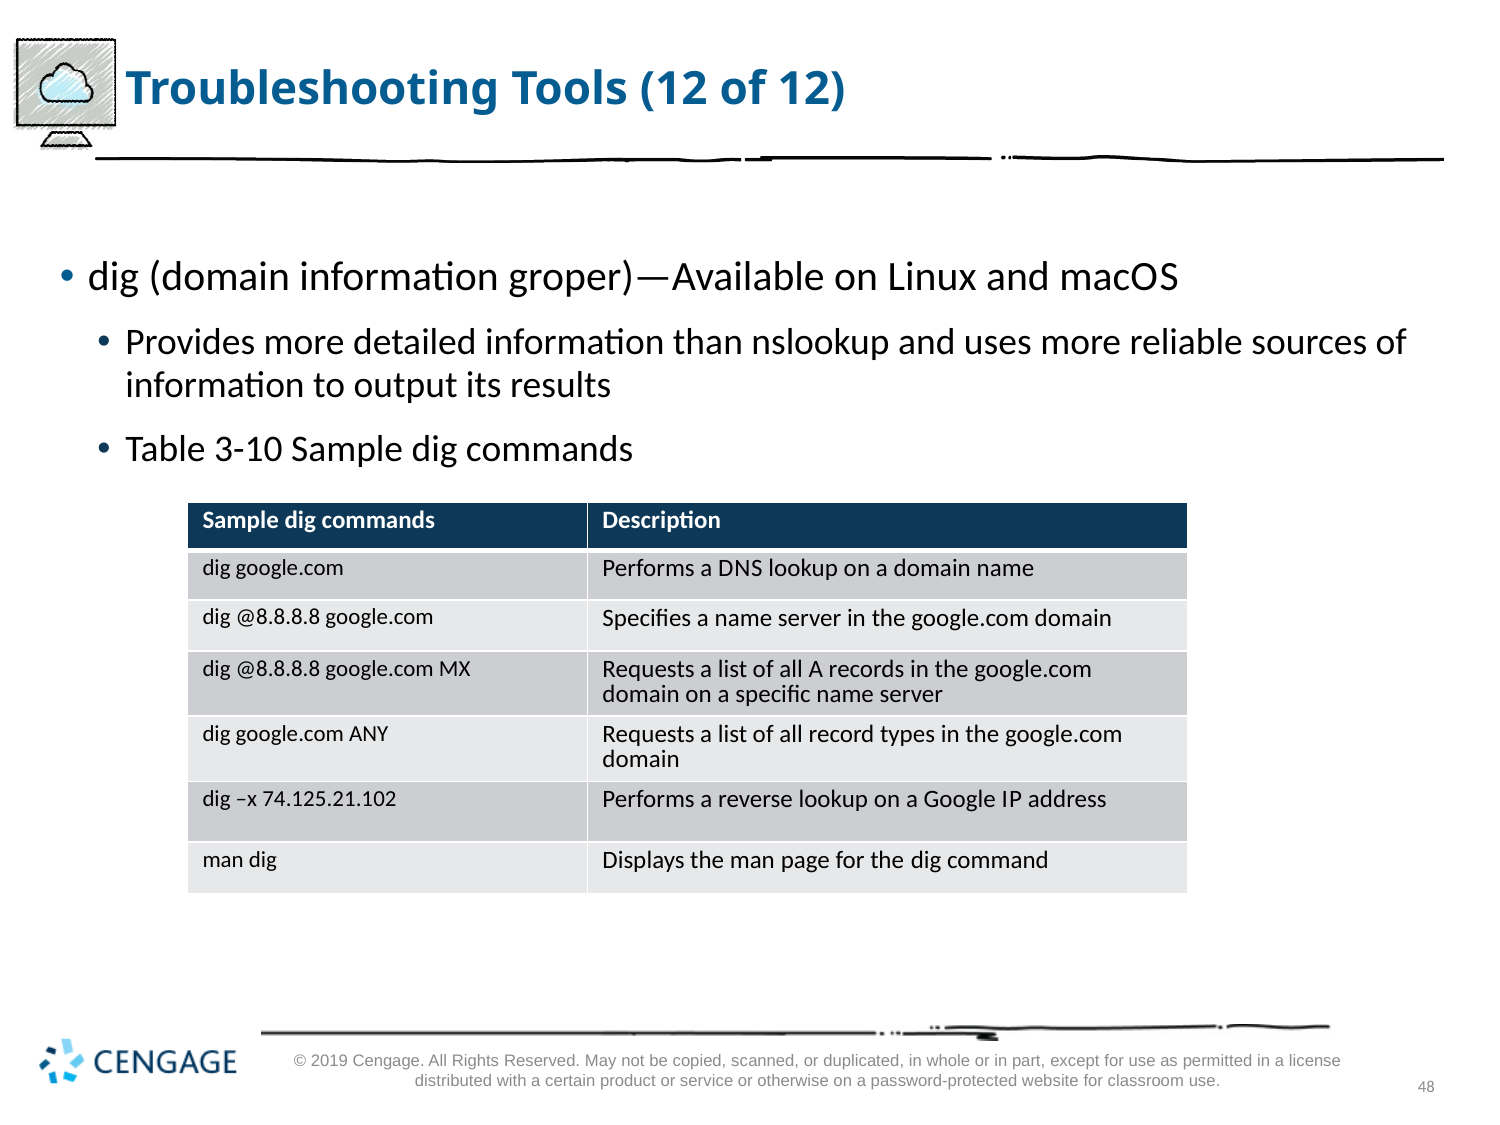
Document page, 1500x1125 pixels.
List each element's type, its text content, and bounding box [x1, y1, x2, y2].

list dig (domain information groper)—Available on Linux and macO S Provides more detailed information than nslookup and uses more reliable sources of information to output its results Table 3-10 Sample dig commands [59, 252, 1441, 472]
table_cell Specifies a name server in the google.com domain [588, 601, 1187, 650]
table_cell Requests a list of all record types in the google.com domain [588, 717, 1187, 781]
table_cell dig google.com ANY [188, 717, 587, 781]
title Troubleshooting Tools (12 of 12) [125, 66, 1442, 116]
table_header Sample dig commands [188, 503, 587, 548]
table_cell dig google.com [188, 553, 587, 599]
table_header Description [588, 503, 1187, 548]
table_cell Performs a D N S lookup on a domain name [588, 553, 1187, 599]
table_cell Requests a list of all A records in the google.com domain on a specific name server [588, 652, 1187, 715]
picture [13, 36, 117, 151]
footer © 2019 Cengage. All Rights Reserved. May not be copied, scanned, or duplicated, in whole or in part, except for use as permitted in a license distributed with a certain product or service or otherwise on a password-protected website for classroom use. [262, 1050, 1375, 1091]
table_cell dig @8.8.8.8 google.com MX [188, 652, 587, 715]
picture [95, 155, 1444, 163]
picture [261, 1024, 1331, 1041]
table_cell dig @8.8.8.8 google.com [188, 601, 587, 650]
table_cell Displays the man page for the dig command [588, 843, 1187, 893]
picture [19, 1025, 249, 1096]
table_cell dig –x 74.125.21.102 [188, 782, 587, 841]
table_cell man dig [188, 843, 587, 893]
table_cell Performs a reverse lookup on a Google I P address [588, 782, 1187, 841]
